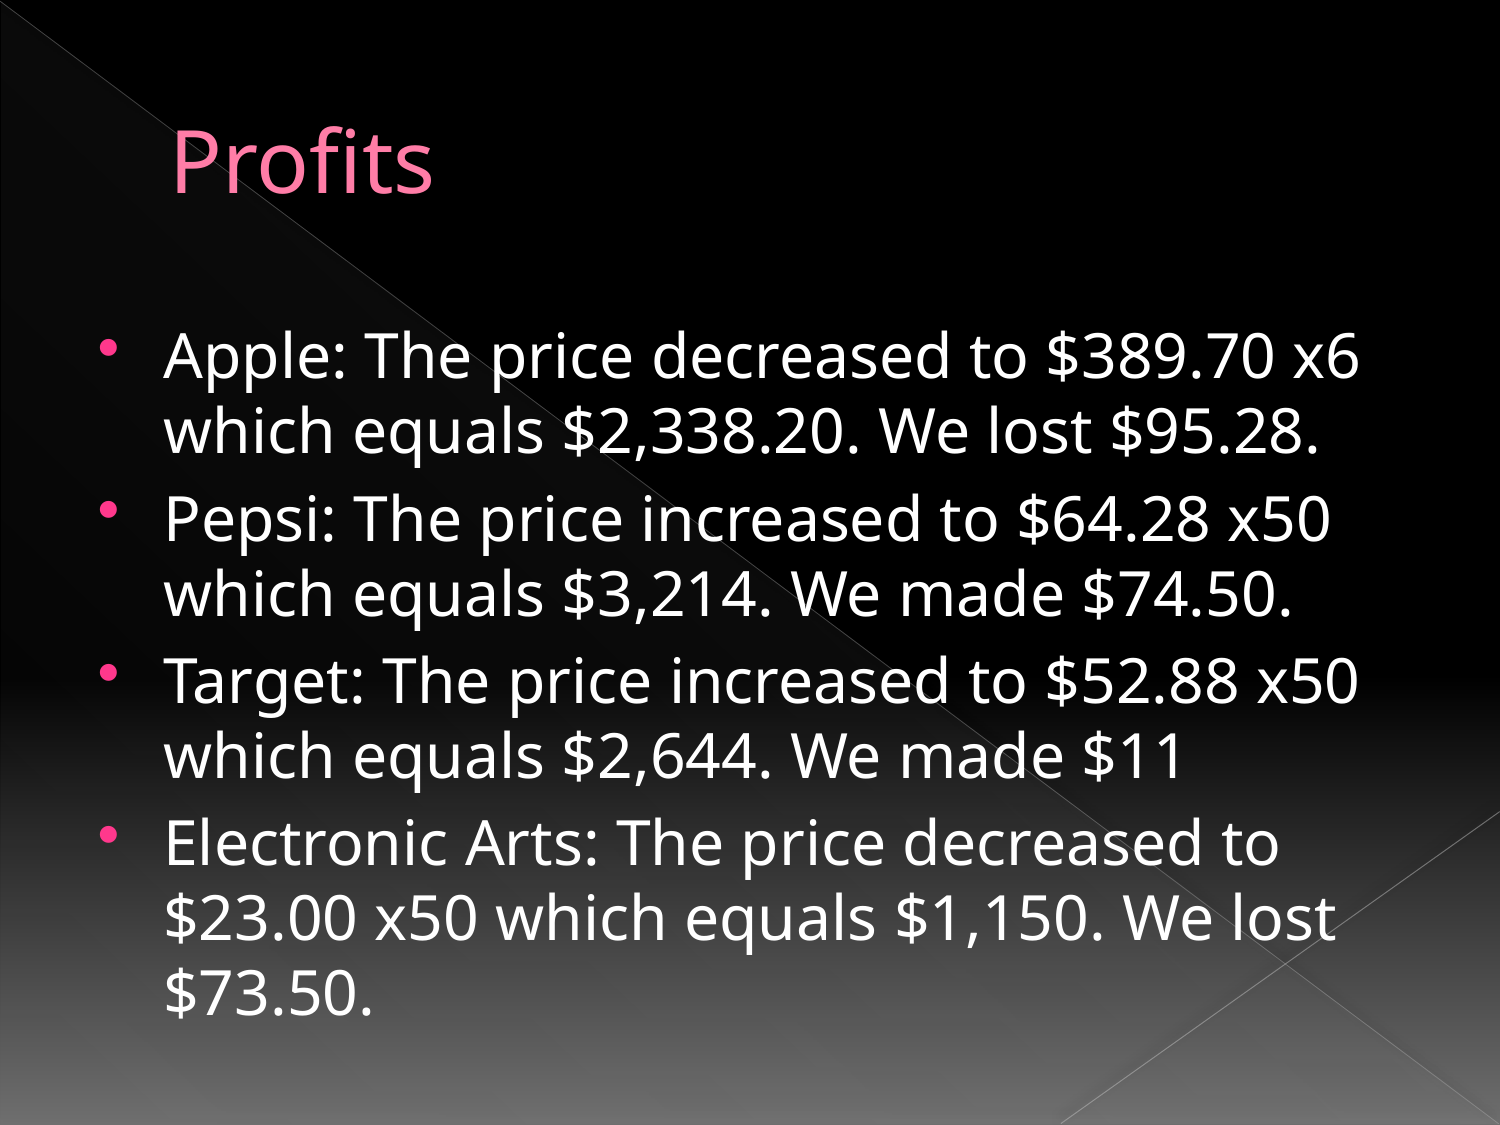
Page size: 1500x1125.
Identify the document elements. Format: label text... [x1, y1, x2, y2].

list Apple: The price decreased to $389.70 x6 which equals $2,338.20. We lost $95.28. Pepsi: The price increased to $64.28 x50 which equals $3,214. We made $74.50. Target: The price increased to $52.88 x50 which equals $2,644. We made $11 Electronic Arts: The price decreased to $23.00 x50 which equals $1,150. We lost $73.50. [75, 308, 1425, 1059]
title Profits [75, 43, 1425, 274]
